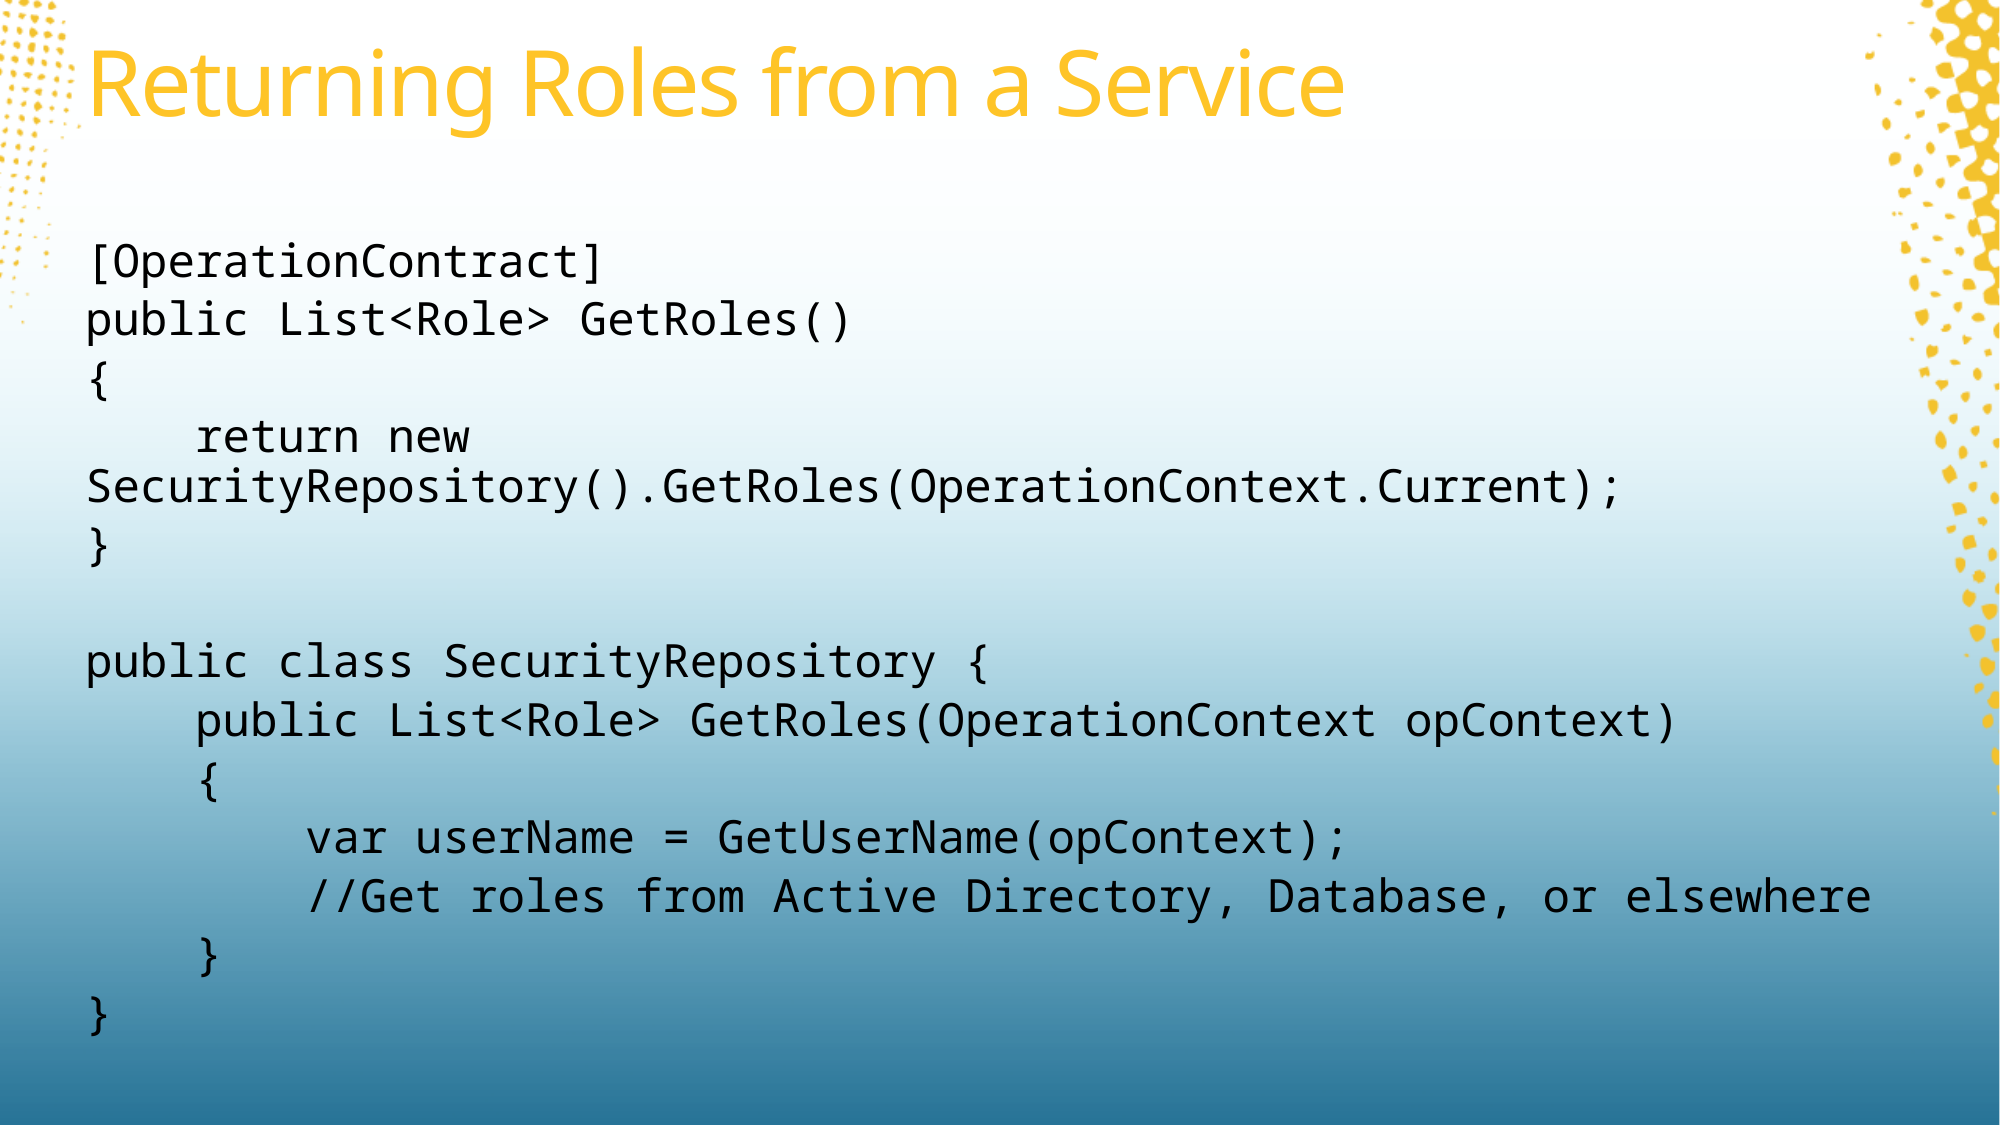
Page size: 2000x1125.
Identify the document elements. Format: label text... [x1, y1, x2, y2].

picture [0, 0, 2000, 1125]
list [OperationContract] public List<Role> GetRoles() { return new SecurityRepository().GetRoles(OperationContext.Current); } public class SecurityRepository { public List<Role> GetRoles(OperationContext opContext) { var userName = GetUserName(opContext); //Get roles from Active Directory, Database, or elsewhere } } [85, 237, 1914, 584]
title Returning Roles from a Service [85, 37, 1914, 138]
